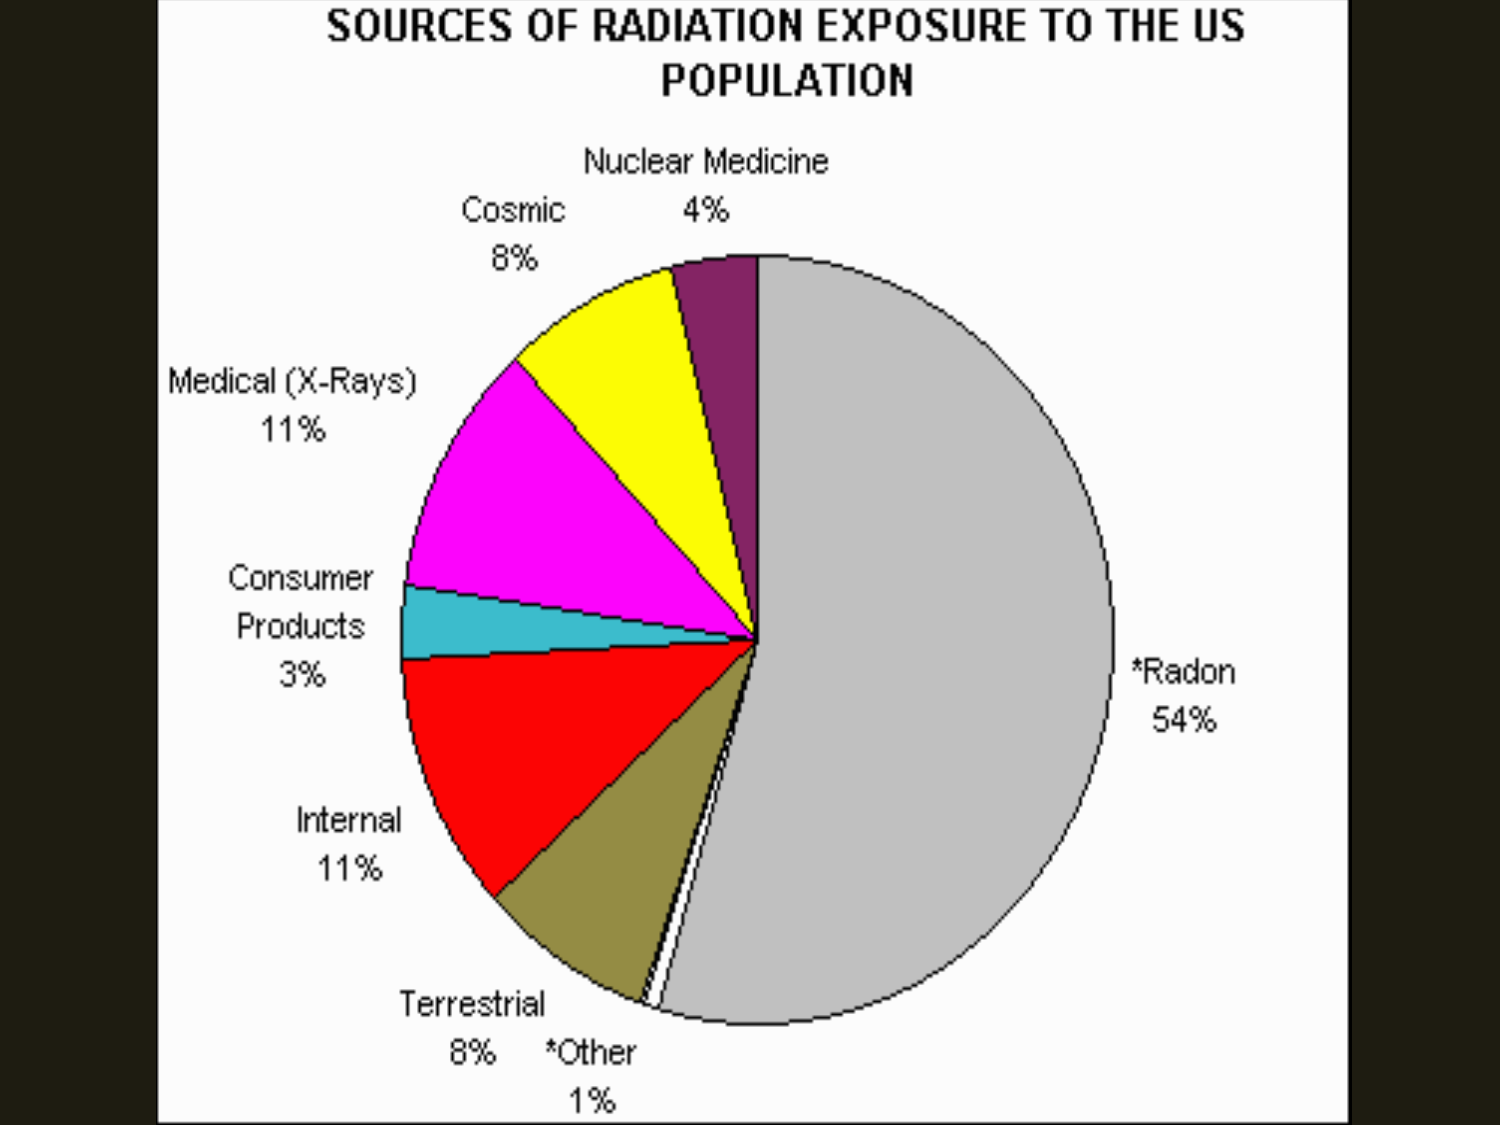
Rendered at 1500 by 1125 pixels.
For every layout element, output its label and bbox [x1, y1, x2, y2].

picture [155, 0, 1352, 1125]
